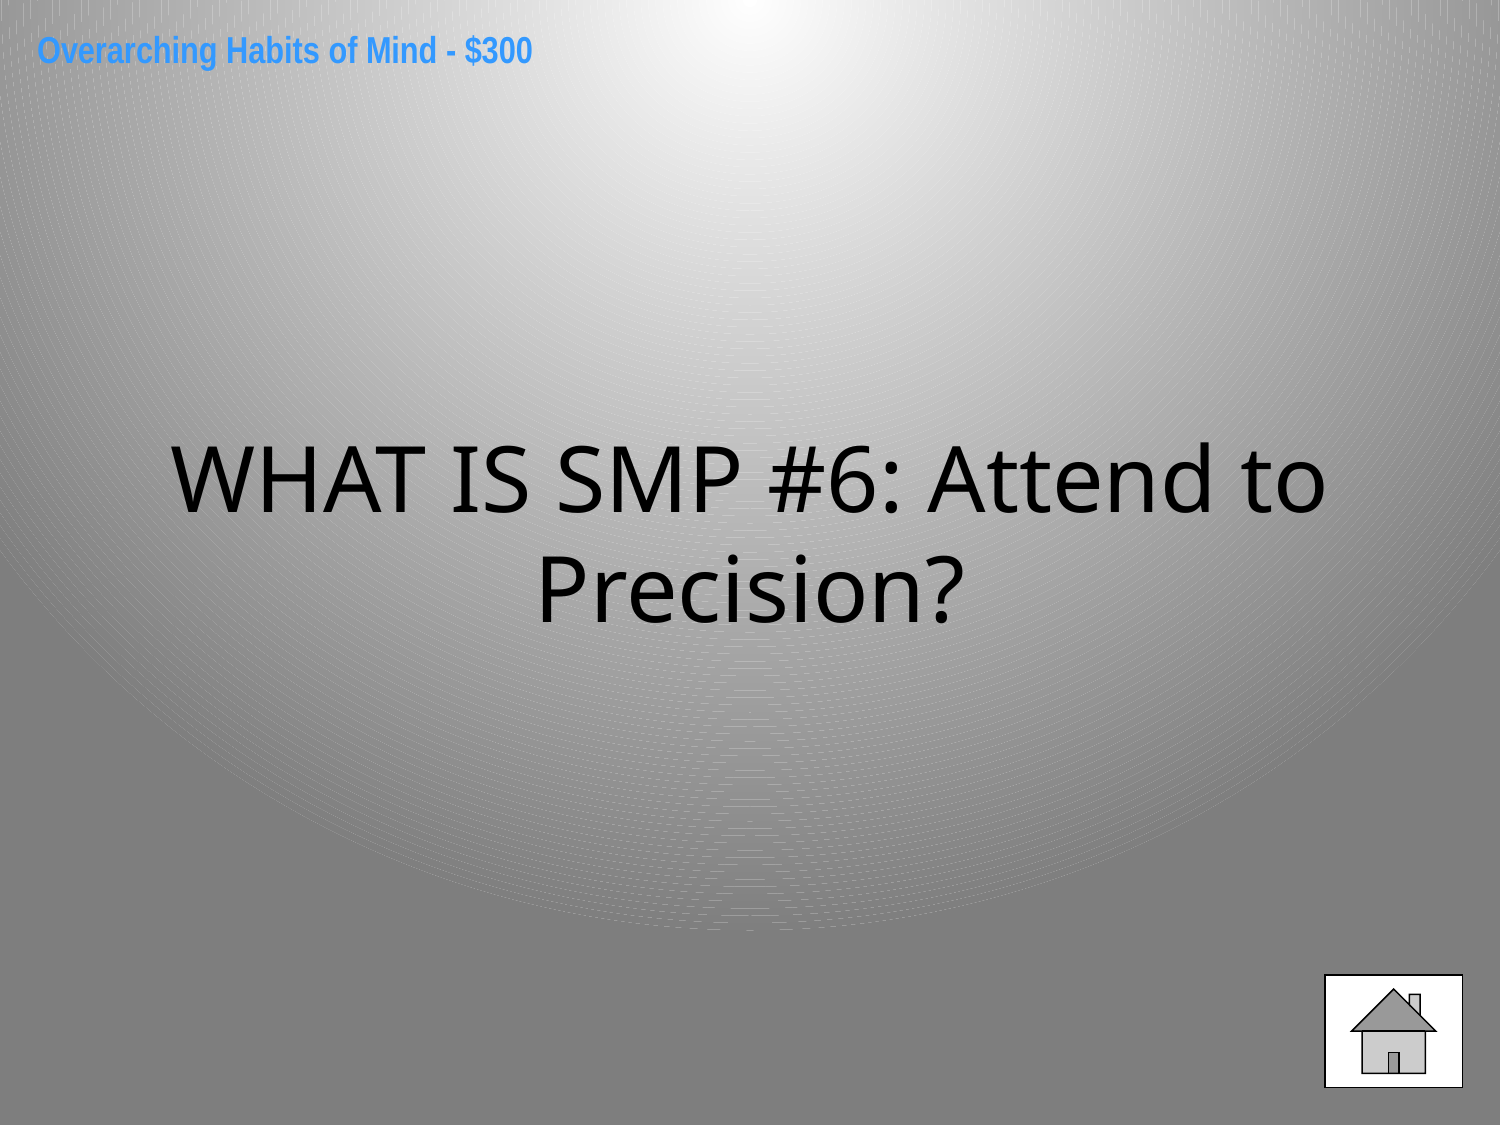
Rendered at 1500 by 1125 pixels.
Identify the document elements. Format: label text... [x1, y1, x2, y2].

text_box Overarching Habits of Mind - $300 [22, 18, 1025, 94]
text_box WHAT IS SMP #6: Attend to Precision? [74, 162, 1425, 900]
text_box [1324, 975, 1463, 1088]
